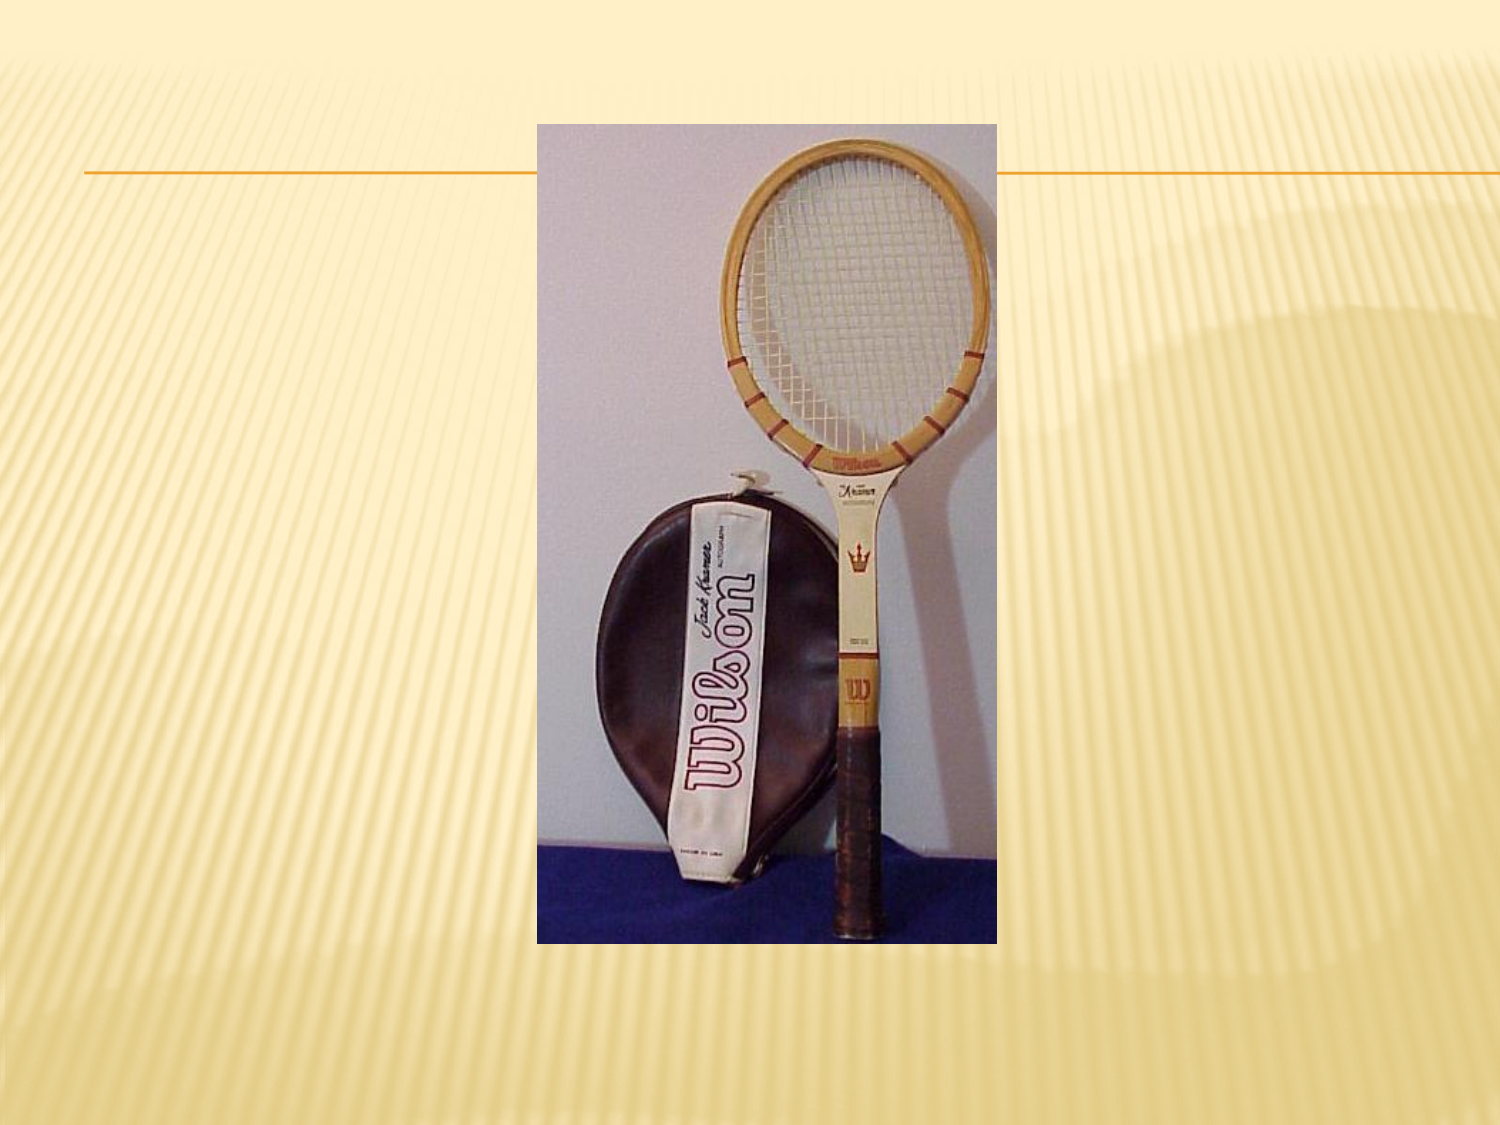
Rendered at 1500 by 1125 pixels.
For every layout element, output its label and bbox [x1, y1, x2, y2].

picture [537, 124, 998, 944]
